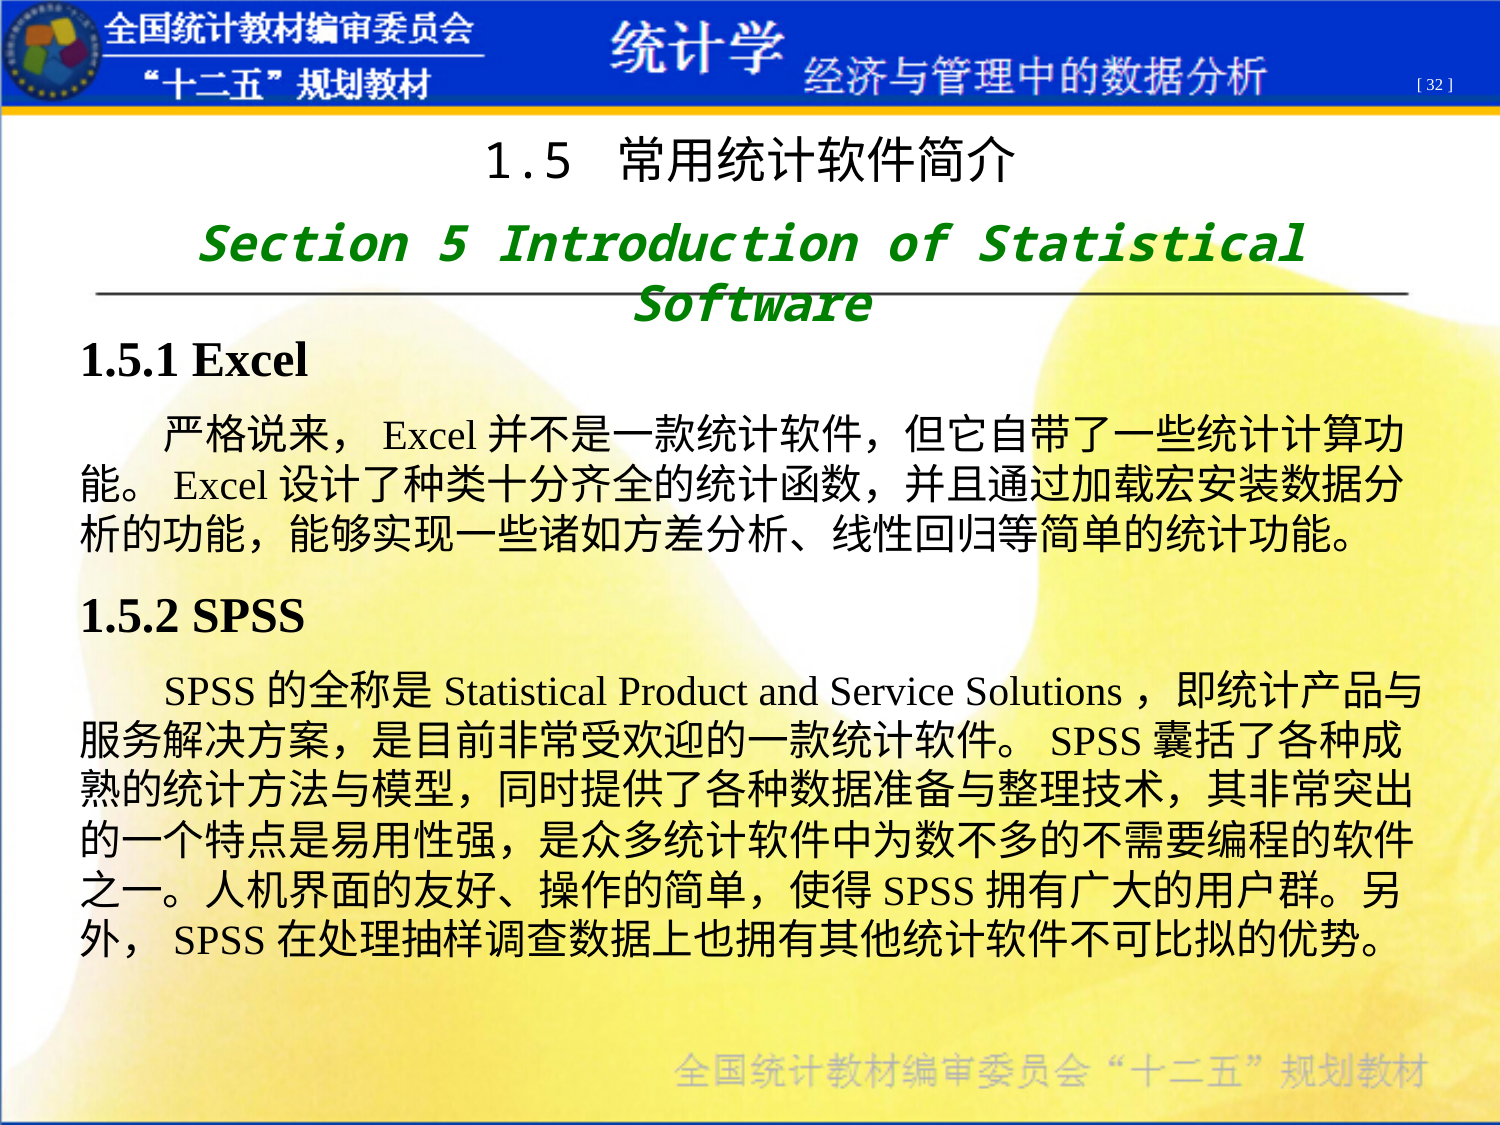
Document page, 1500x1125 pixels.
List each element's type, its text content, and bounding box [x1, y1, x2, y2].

text_box 1.5.1 Excel 严格说来，Excel并不是一款统计软件，但它自带了一些统计计算功能。Excel设计了种类十分齐全的统计函数，并且通过加载宏安装数据分析的功能，能够实现一些诸如方差分析、线性回归等简单的统计功能。 1.5.2 SPSS SPSS的全称是Statistical Product and Service Solutions，即统计产品与服务解决方案，是目前非常受欢迎的一款统计软件。SPSS囊括了各种成熟的统计方法与模型，同时提供了各种数据准备与整理技术，其非常突出的一个特点是易用性强，是众多统计软件中为数不多的不需要编程的软件之一。人机界面的友好、操作的简单，使得SPSS拥有广大的用户群。另外，SPSS在处理抽样调查数据上也拥有其他统计软件不可比拟的优势。 [64, 319, 1447, 971]
text_box Section 5 Introduction of Statistical Software [64, 203, 1436, 319]
text_box [ 32 ] [1364, 66, 1468, 142]
picture [0, 0, 1500, 1125]
text_box 1.5 常用统计软件简介 [64, 121, 1436, 196]
